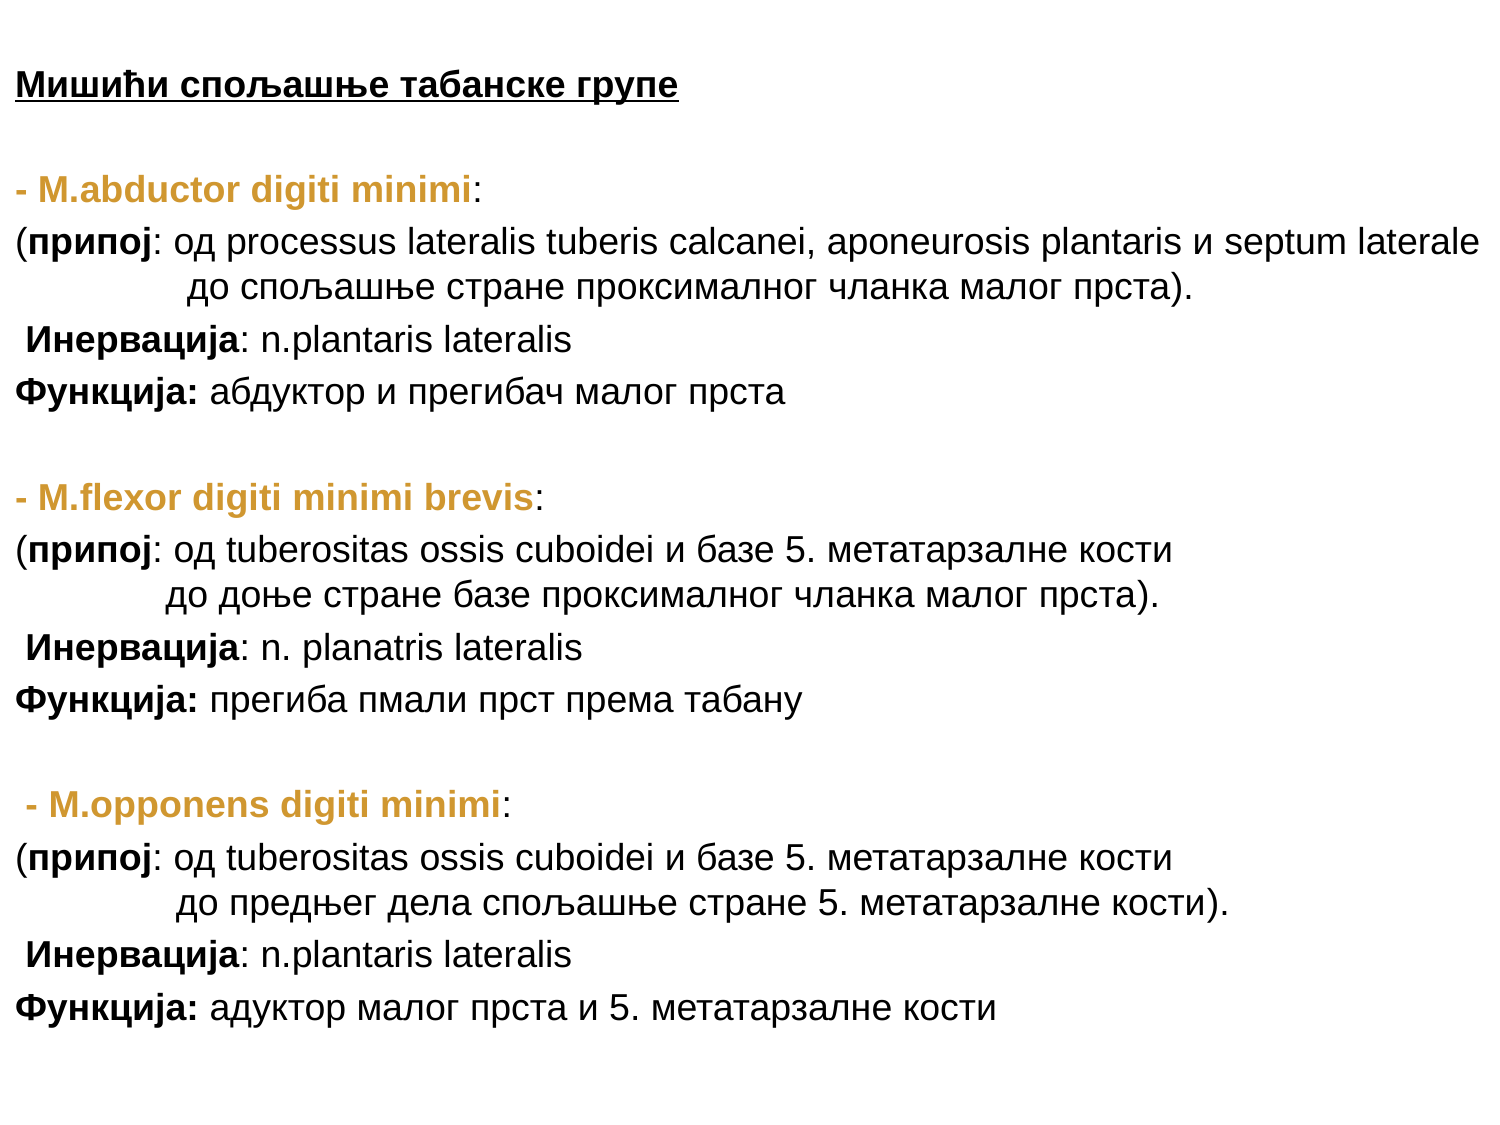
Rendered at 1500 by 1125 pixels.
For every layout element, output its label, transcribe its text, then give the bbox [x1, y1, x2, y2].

list Мишићи спољашње табанске групе - M.abductor digiti minimi: (припој: од processus lateralis tuberis calcanei, aponeurosis plantaris и septum laterale до спољашње стране проксималног чланка малог прста). Инервација: n.plantaris lateralis Функција: абдуктор и прегибач малог прста - M.flexor digiti minimi brevis: (припој: од tuberositas ossis cuboidei и базе 5. метатарзалне кости до доње стране базе проксималног чланка малог прста). Инервација: n. planatris lateralis Функција: прегиба пмали прст према табану - M.opponens digiti minimi: (припој: од tuberositas ossis cuboidei и базе 5. метатарзалне кости до предњег дела спољашње стране 5. метатарзалне кости). Инервација: n.plantaris lateralis Функција: адуктор малог прста и 5. метатарзалне кости [0, 0, 1500, 1125]
